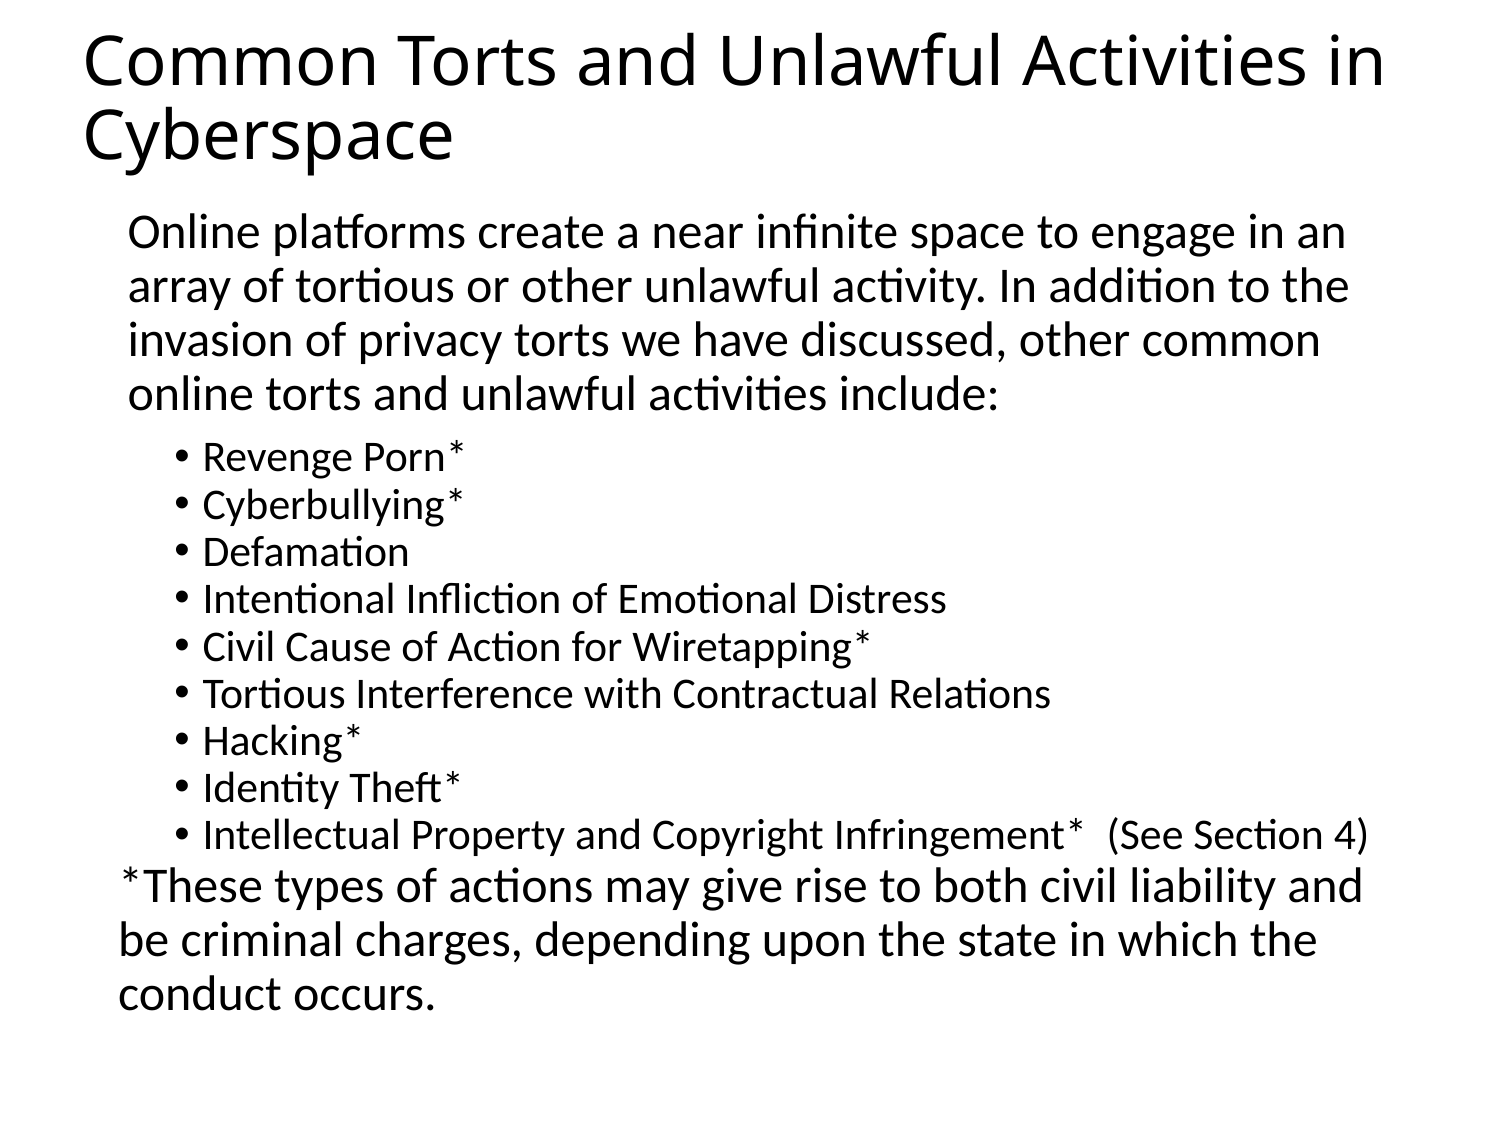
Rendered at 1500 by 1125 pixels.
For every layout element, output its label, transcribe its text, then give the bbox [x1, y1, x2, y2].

title Common Torts and Unlawful Activities in Cyberspace [66, 59, 1437, 225]
list Online platforms create a near infinite space to engage in an array of tortious or other unlawful activity. In addition to the invasion of privacy torts we have discussed, other common online torts and unlawful activities include: Revenge Porn* Cyberbullying* Defamation Intentional Infliction of Emotional Distress Civil Cause of Action for Wiretapping* Tortious Interference with Contractual Relations Hacking* Identity Theft* Intellectual Property and Copyright Infringement* (See Section 4) *These types of actions may give rise to both civil liability and be criminal charges, depending upon the state in which the conduct occurs. [102, 197, 1398, 1014]
